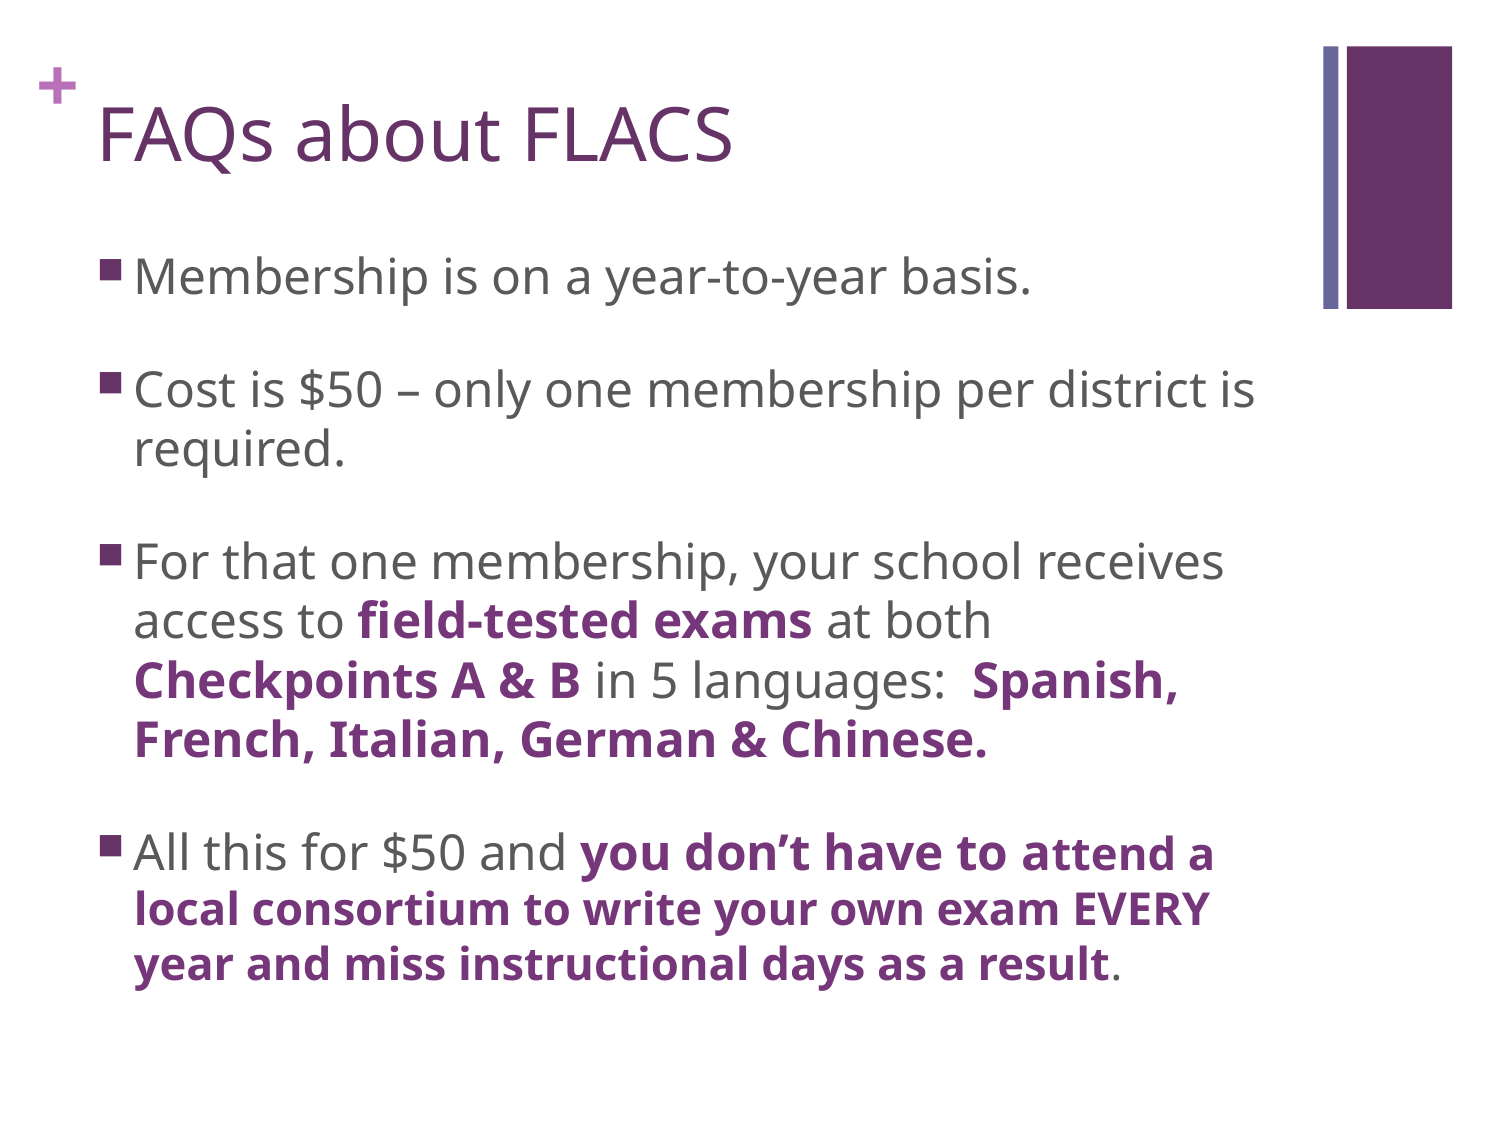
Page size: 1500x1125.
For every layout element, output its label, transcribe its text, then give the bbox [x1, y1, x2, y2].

list Membership is on a year-to-year basis. Cost is $50 – only one membership per district is required. For that one membership, your school receives access to field-tested exams at both Checkpoints A & B in 5 languages: Spanish, French, Italian, German & Chinese. All this for $50 and you don’t have to attend a local consortium to write your own exam EVERY year and miss instructional days as a result. [81, 237, 1322, 1005]
title FAQs about FLACS [81, 79, 1322, 237]
